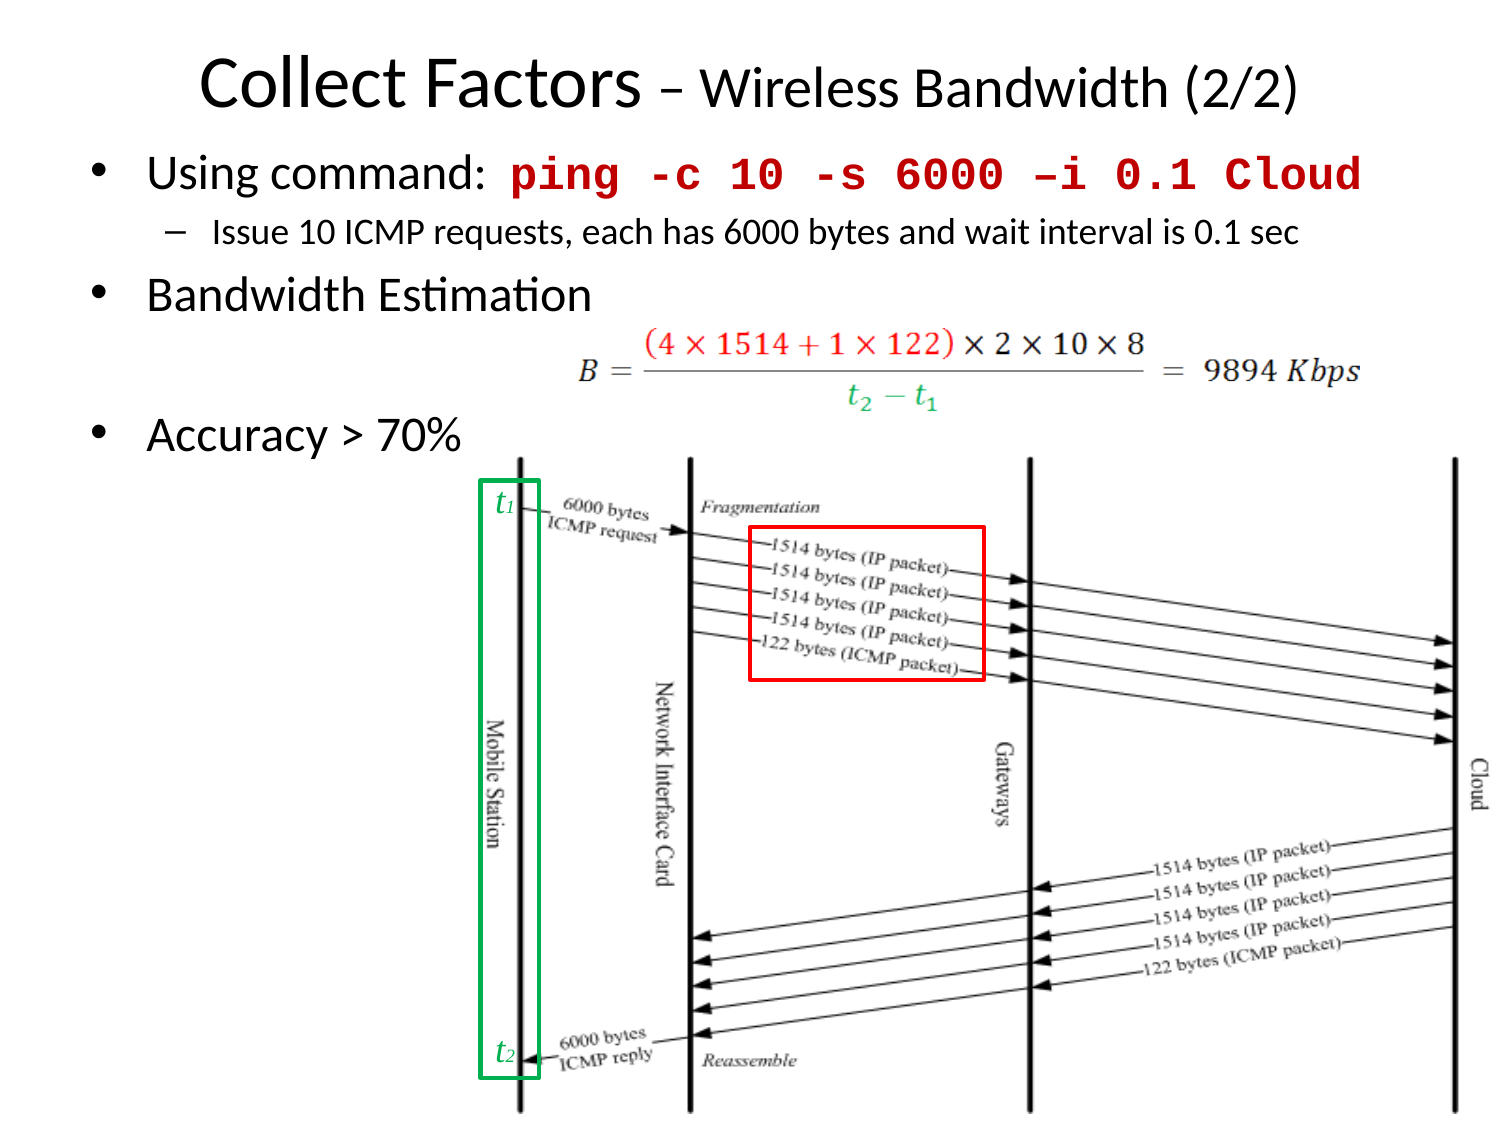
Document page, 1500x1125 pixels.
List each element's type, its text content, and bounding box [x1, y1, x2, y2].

picture [577, 327, 1360, 413]
picture [480, 456, 1500, 1114]
list Using command: ping -c 10 -s 6000 –i 0.1 Cloud Issue 10 ICMP requests, each has 6000 bytes and wait interval is 0.1 sec Bandwidth Estimation Accuracy > 70% [75, 155, 1425, 1079]
title Collect Factors – Wireless Bandwidth (2/2) [75, 0, 1425, 155]
